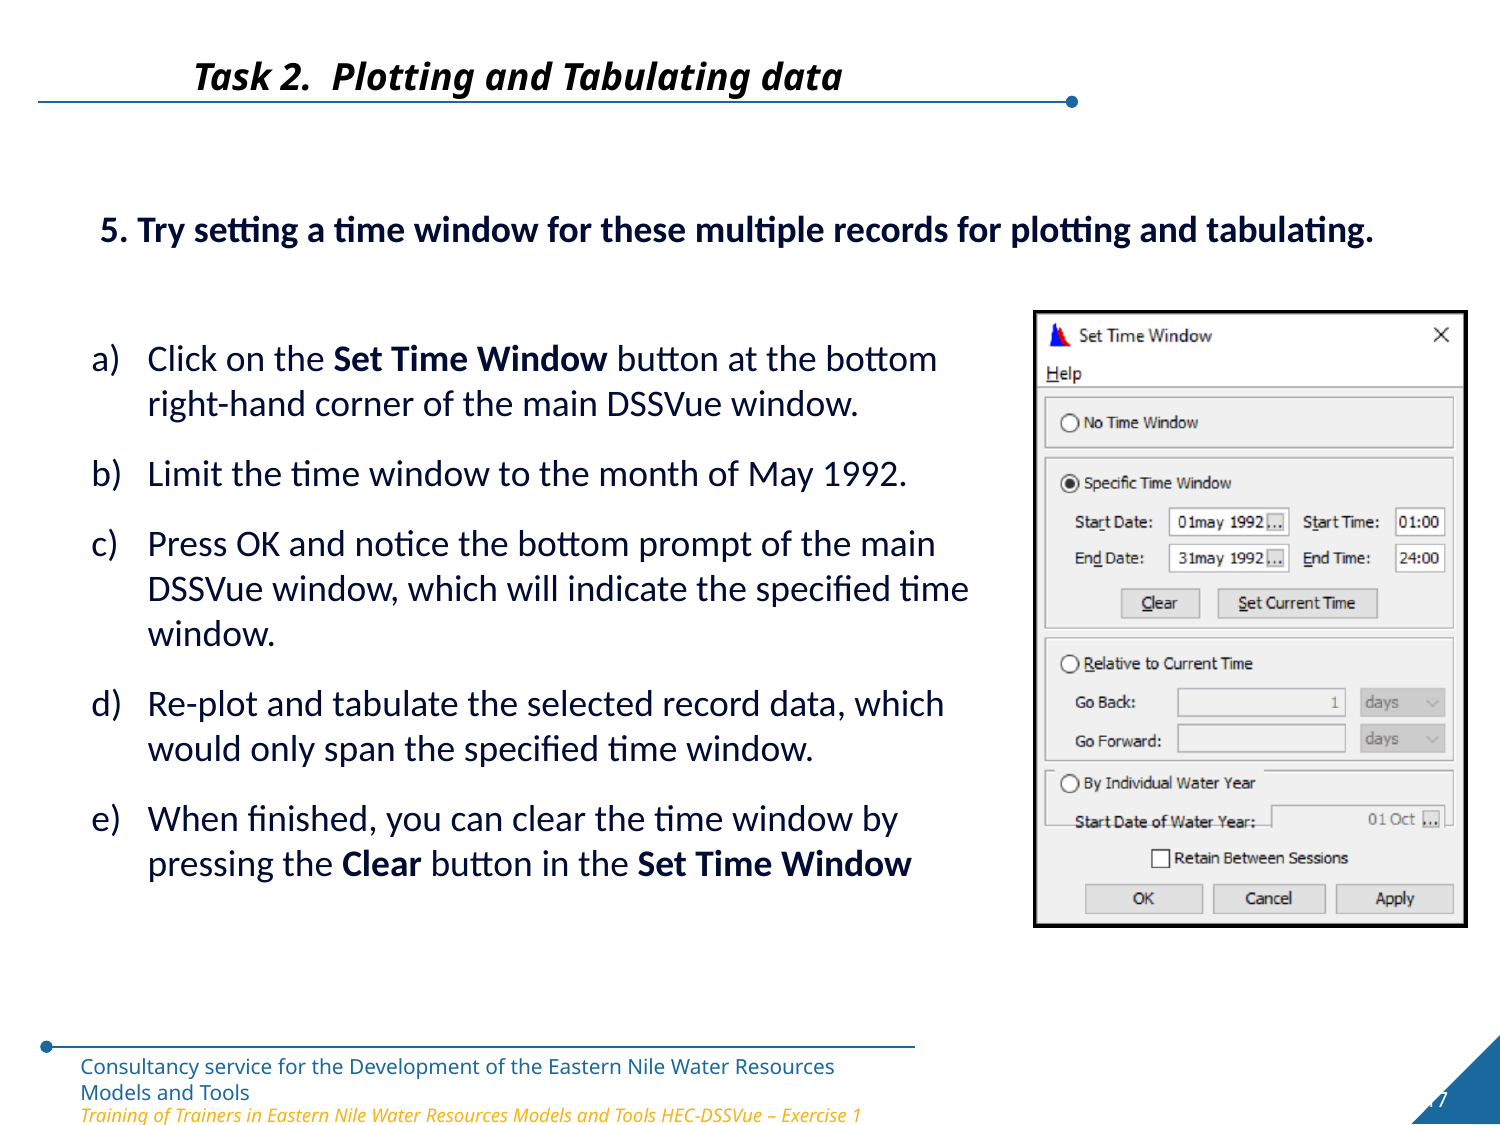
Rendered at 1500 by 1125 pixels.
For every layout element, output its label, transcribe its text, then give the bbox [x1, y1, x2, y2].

text_box Task 2. Plotting and Tabulating data [178, 22, 1468, 106]
list Click on the Set Time Window button at the bottom right-hand corner of the main DSSVue window. Limit the time window to the month of May 1992. Press OK and notice the bottom prompt of the main DSSVue window, which will indicate the specified time window. Re-plot and tabulate the selected record data, which would only span the specified time window. When finished, you can clear the time window by pressing the Clear button in the Set Time Window [76, 336, 1010, 1071]
text_box 5. Try setting a time window for these multiple records for plotting and tabulating. [76, 197, 1436, 336]
picture [1033, 310, 1468, 928]
